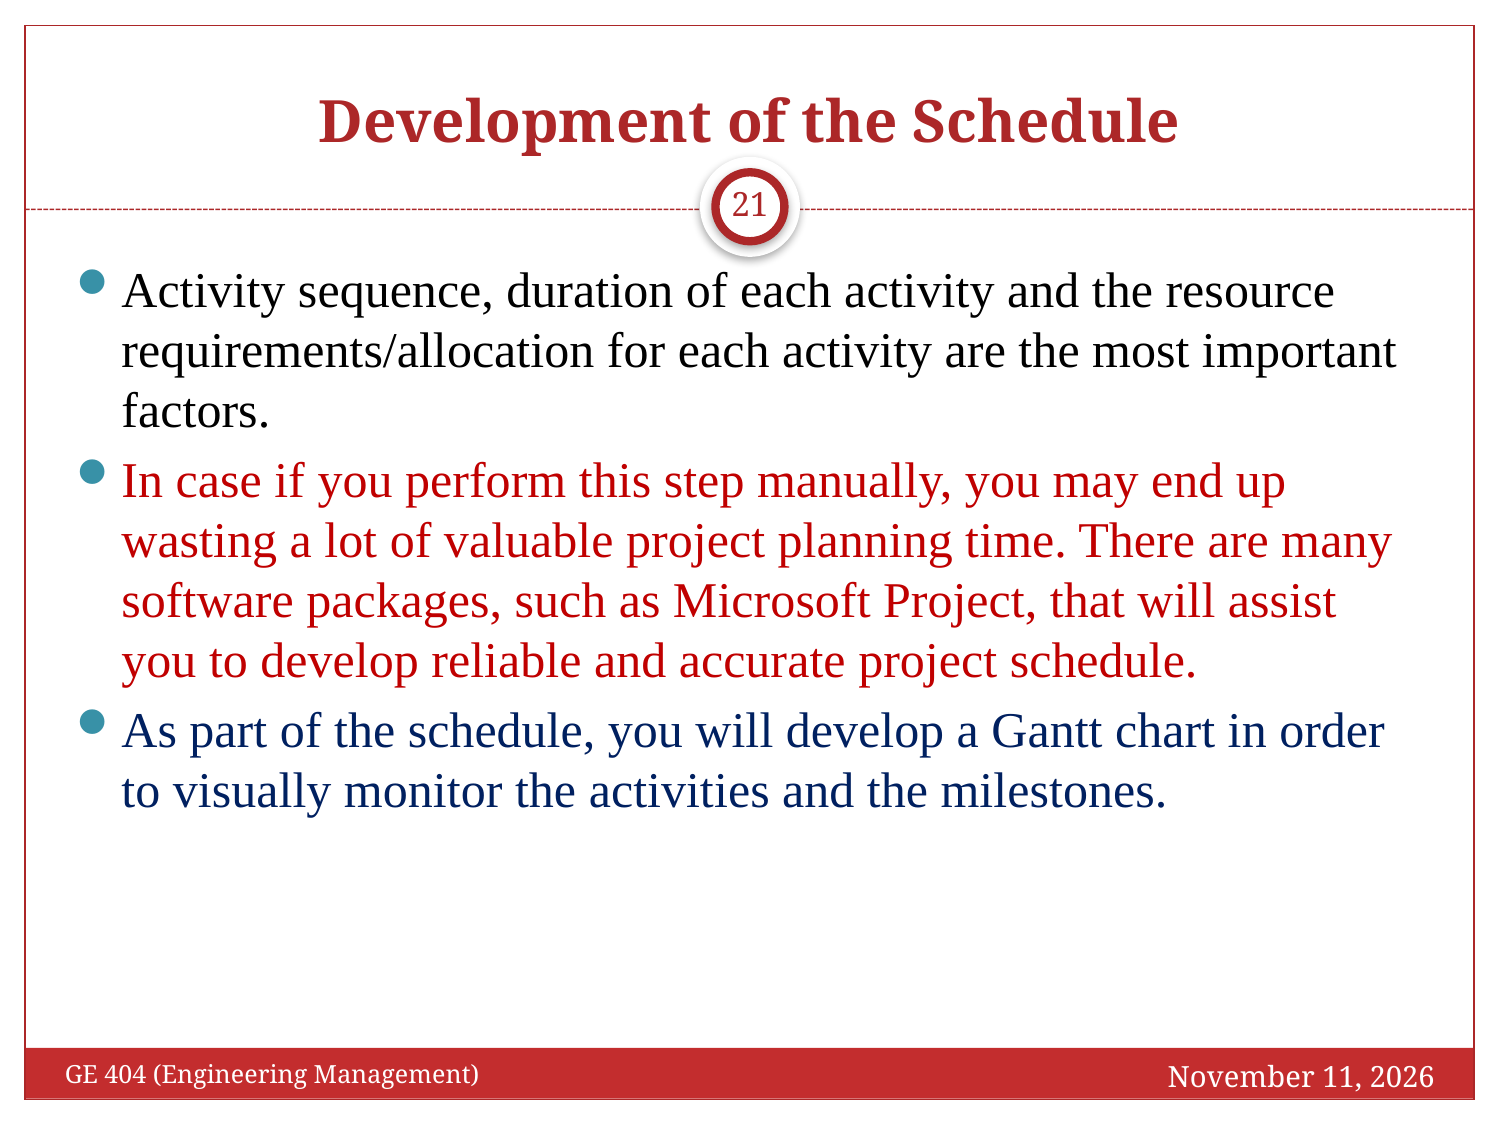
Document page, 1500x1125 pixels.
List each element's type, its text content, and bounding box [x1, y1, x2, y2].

footer GE 404 (Engineering Management) [50, 1051, 638, 1112]
list Activity sequence, duration of each activity and the resource requirements/allocation for each activity are the most important factors. In case if you perform this step manually, you may end up wasting a lot of valuable project planning time. There are many software packages, such as Microsoft Project, that will assist you to develop reliable and accurate project schedule. As part of the schedule, you will develop a Gantt chart in order to visually monitor the activities and the milestones. [61, 250, 1438, 1001]
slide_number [950, 1050, 1450, 1111]
slide_number 21 [712, 169, 788, 243]
title Development of the Schedule [49, 37, 1450, 162]
